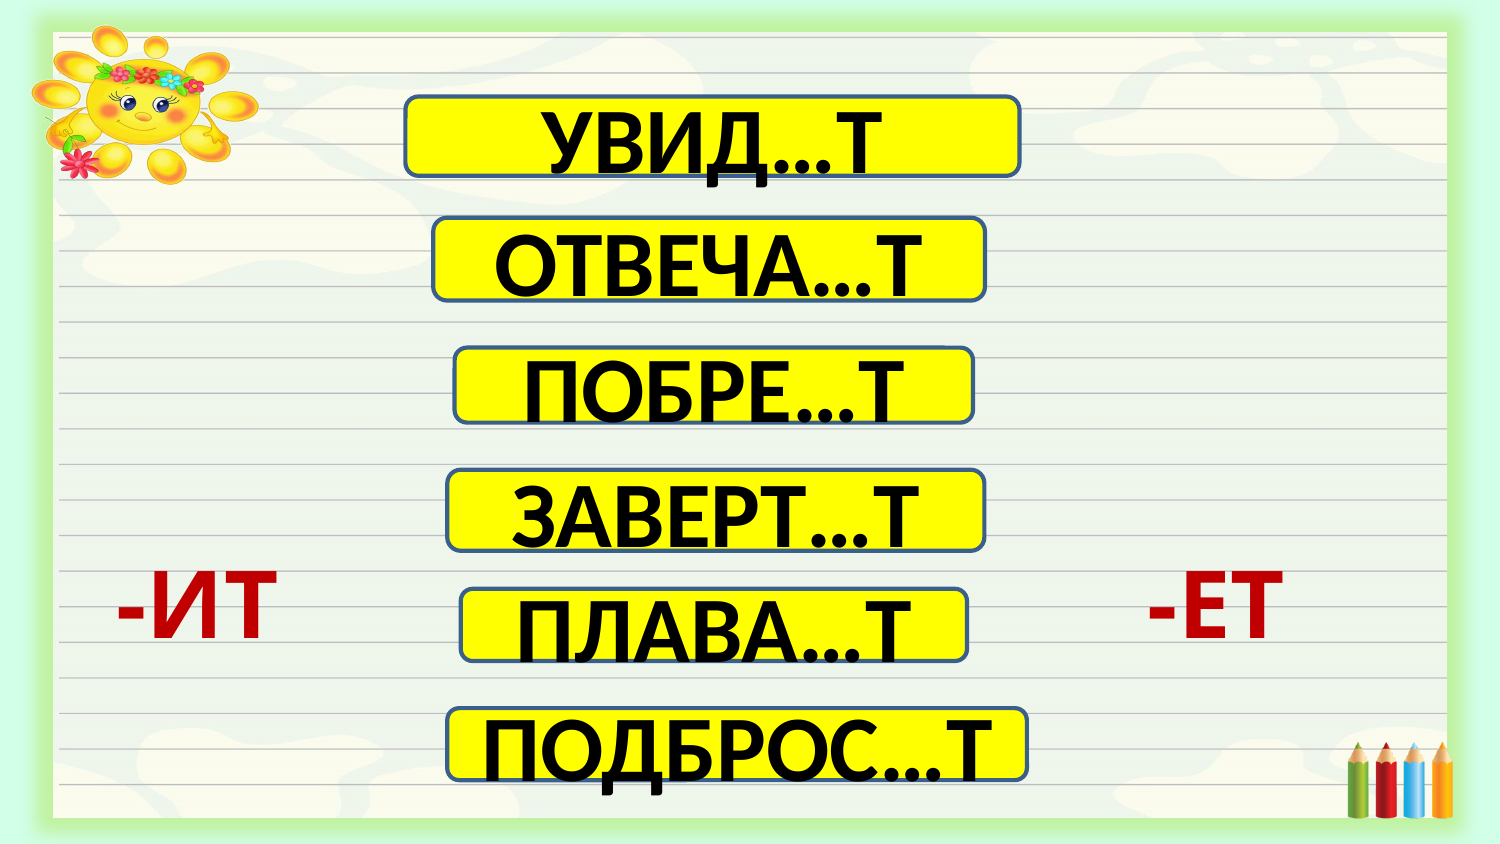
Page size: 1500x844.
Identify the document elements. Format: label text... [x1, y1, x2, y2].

text_box ЗАВЕРТ…Т [445, 467, 987, 553]
text_box ПЛАВА…Т [458, 586, 970, 664]
text_box -ИТ [105, 539, 323, 663]
text_box -ЕТ [1136, 539, 1335, 663]
picture [29, 23, 1459, 819]
text_box УВИД…Т [403, 94, 1022, 178]
text_box ПОБРЕ…Т [452, 345, 976, 425]
text_box ПОДБРОС…Т [445, 706, 1030, 783]
text_box ОТВЕЧА…Т [431, 215, 988, 303]
